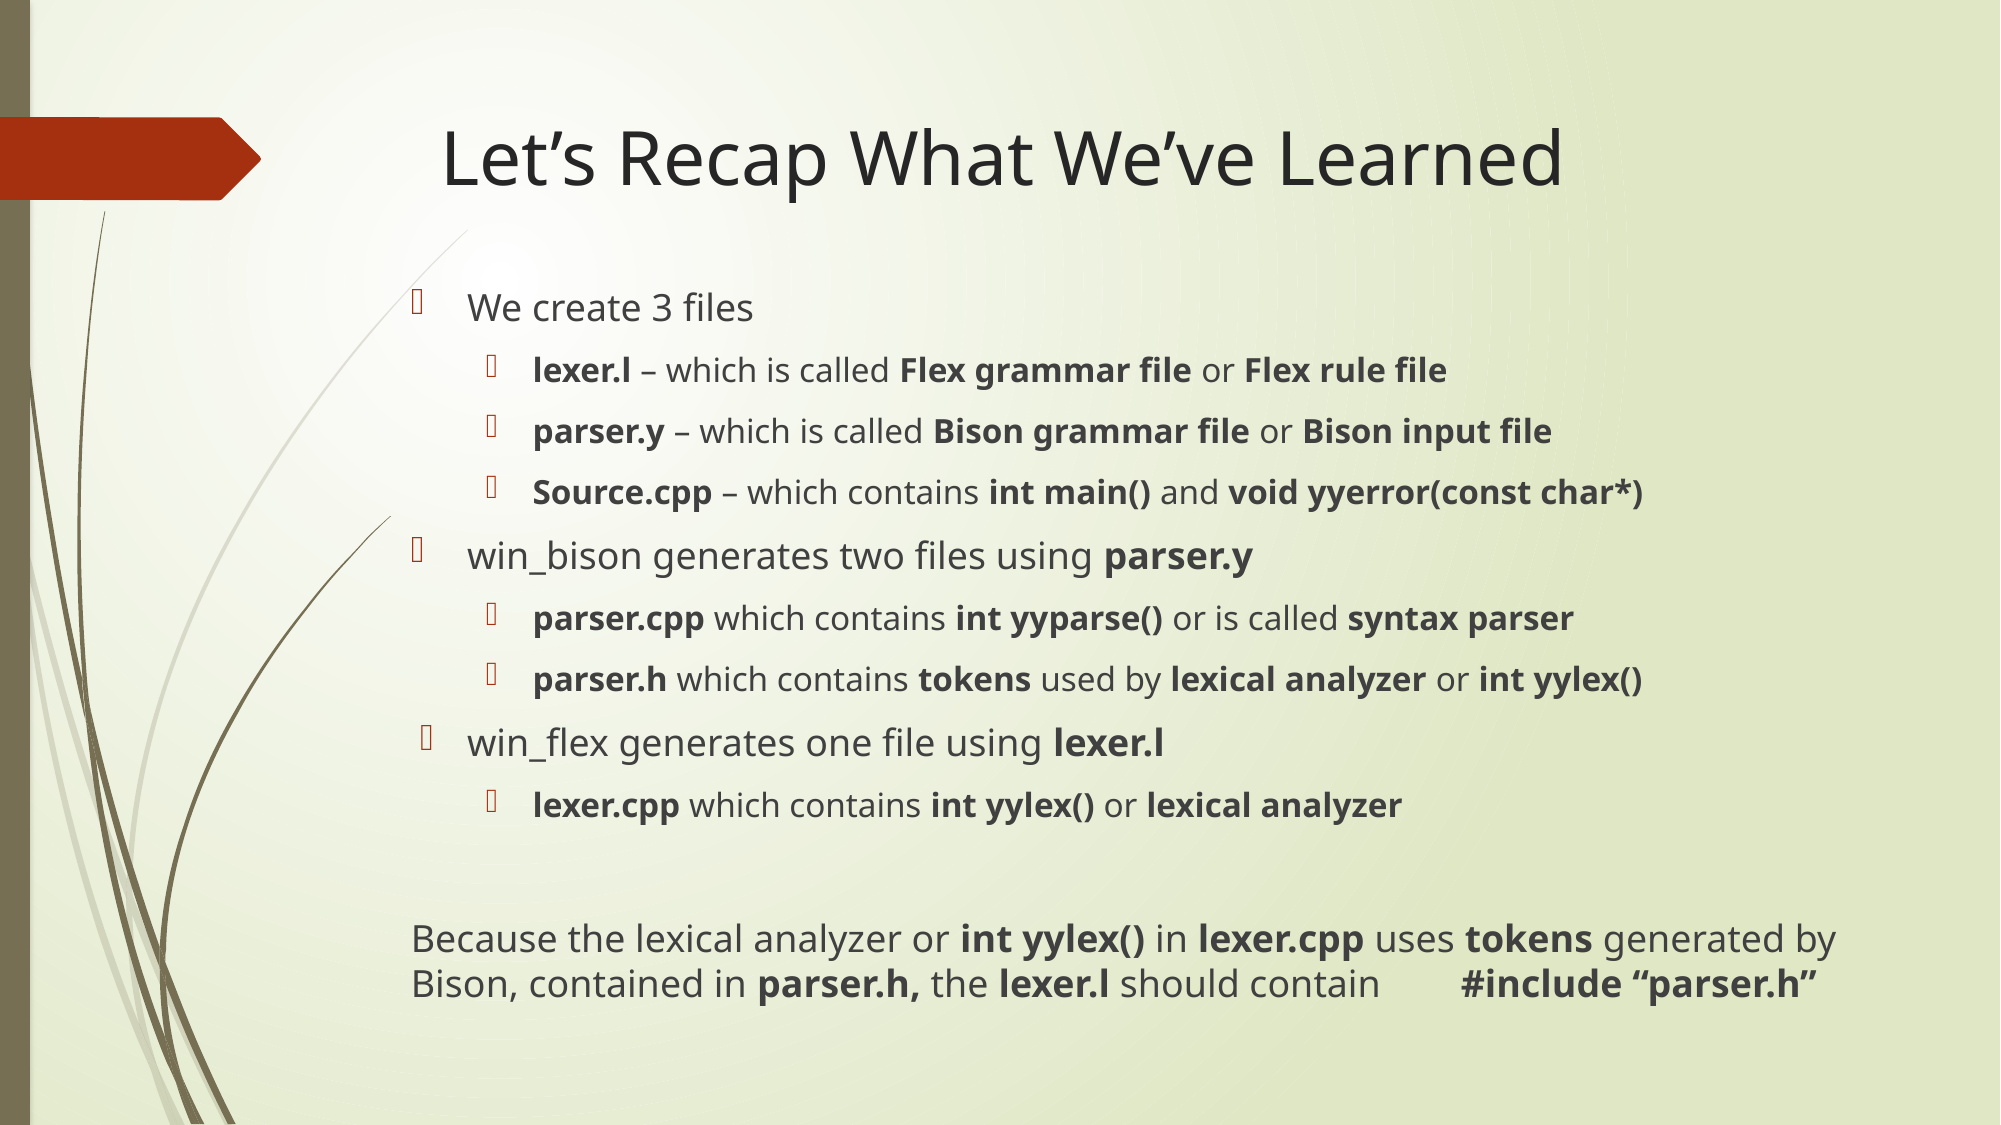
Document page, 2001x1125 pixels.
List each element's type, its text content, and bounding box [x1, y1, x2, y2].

title Let’s Recap What We’ve Learned [425, 102, 1888, 277]
list We create 3 files lexer.l – which is called Flex grammar file or Flex rule file parser.y – which is called Bison grammar file or Bison input file Source.cpp – which contains int main() and void yyerror(const char*) win_bison generates two files using parser.y parser.cpp which contains int yyparse() or is called syntax parser parser.h which contains tokens used by lexical analyzer or int yylex() win_flex generates one file using lexer.l lexer.cpp which contains int yylex() or lexical analyzer Because the lexical analyzer or int yylex() in lexer.cpp uses tokens generated by Bison, contained in parser.h, the lexer.l should contain #include “parser.h” [395, 276, 1859, 1033]
